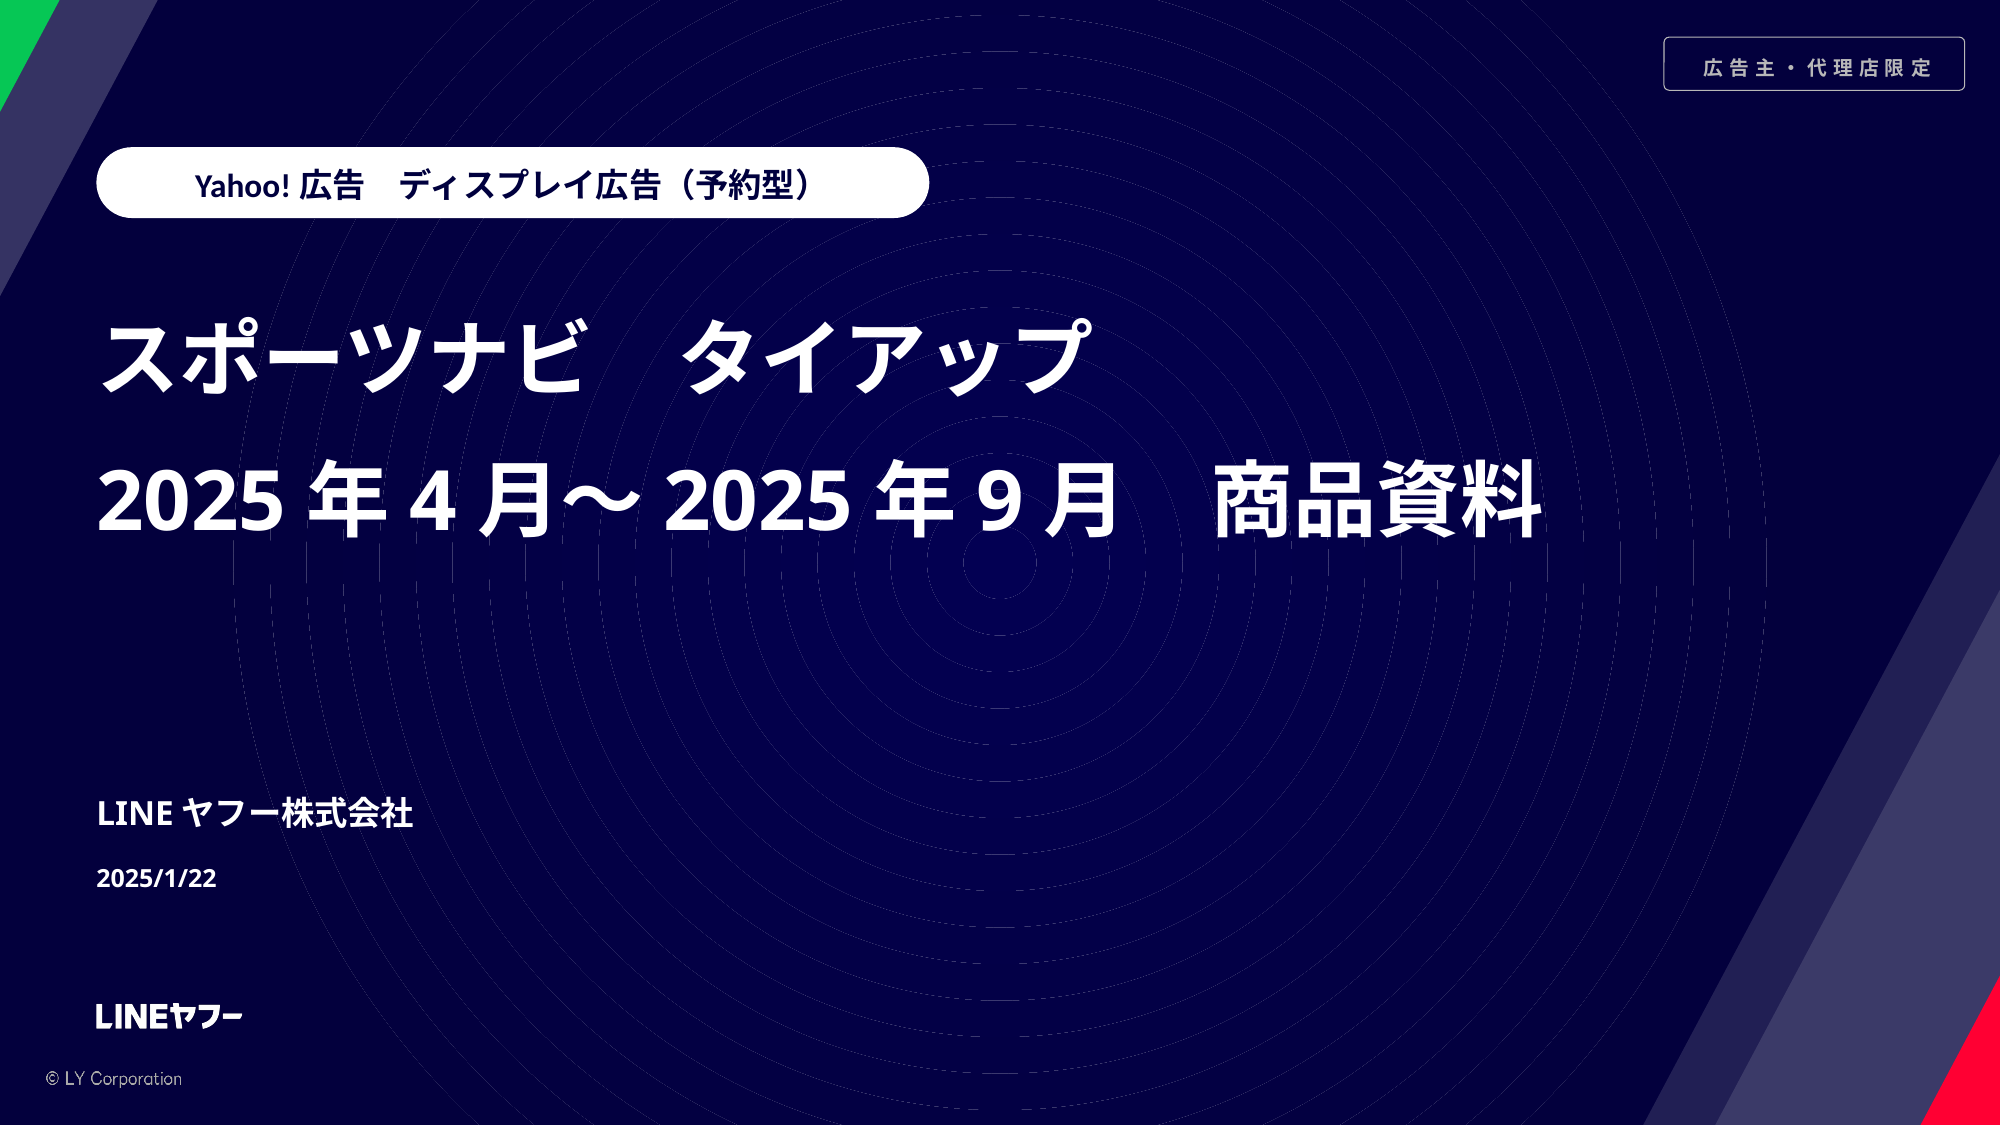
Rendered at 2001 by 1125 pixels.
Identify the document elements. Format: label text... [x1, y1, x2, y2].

picture [46, 1071, 181, 1088]
list 2025/1/22 [96, 865, 293, 903]
list LINEヤフー株式会社 [96, 723, 1552, 832]
list スポーツナビ タイアップ 2025年4月～2025年9月 商品資料 [96, 268, 1904, 547]
